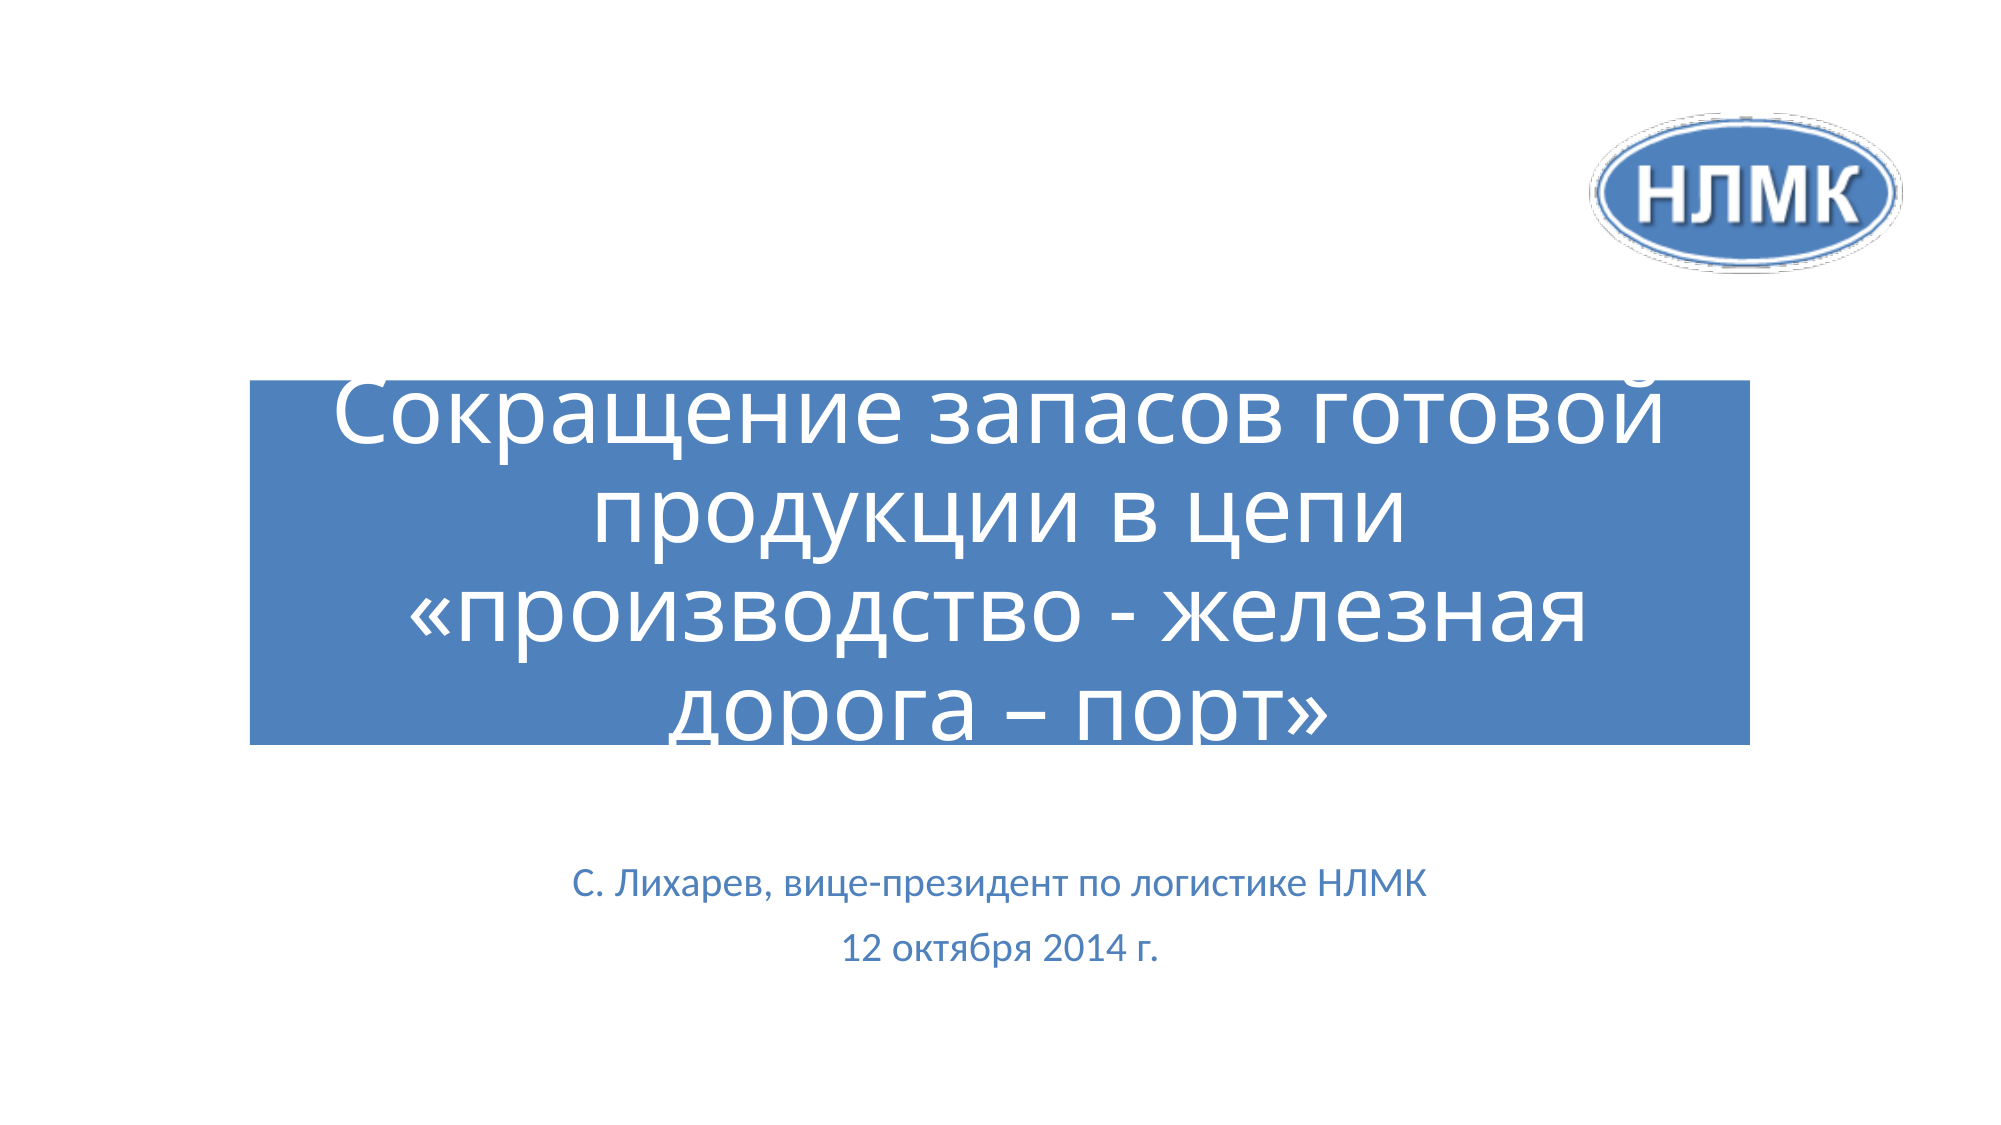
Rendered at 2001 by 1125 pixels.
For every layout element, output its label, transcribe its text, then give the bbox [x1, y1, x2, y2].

title Сокращение запасов готовой продукции в цепи «производство - железная дорога – порт» [249, 380, 1750, 745]
subtitle С. Лихарев, вице-президент по логистике НЛМК 12 октября 2014 г. [249, 828, 1750, 1003]
picture [1583, 112, 1917, 297]
